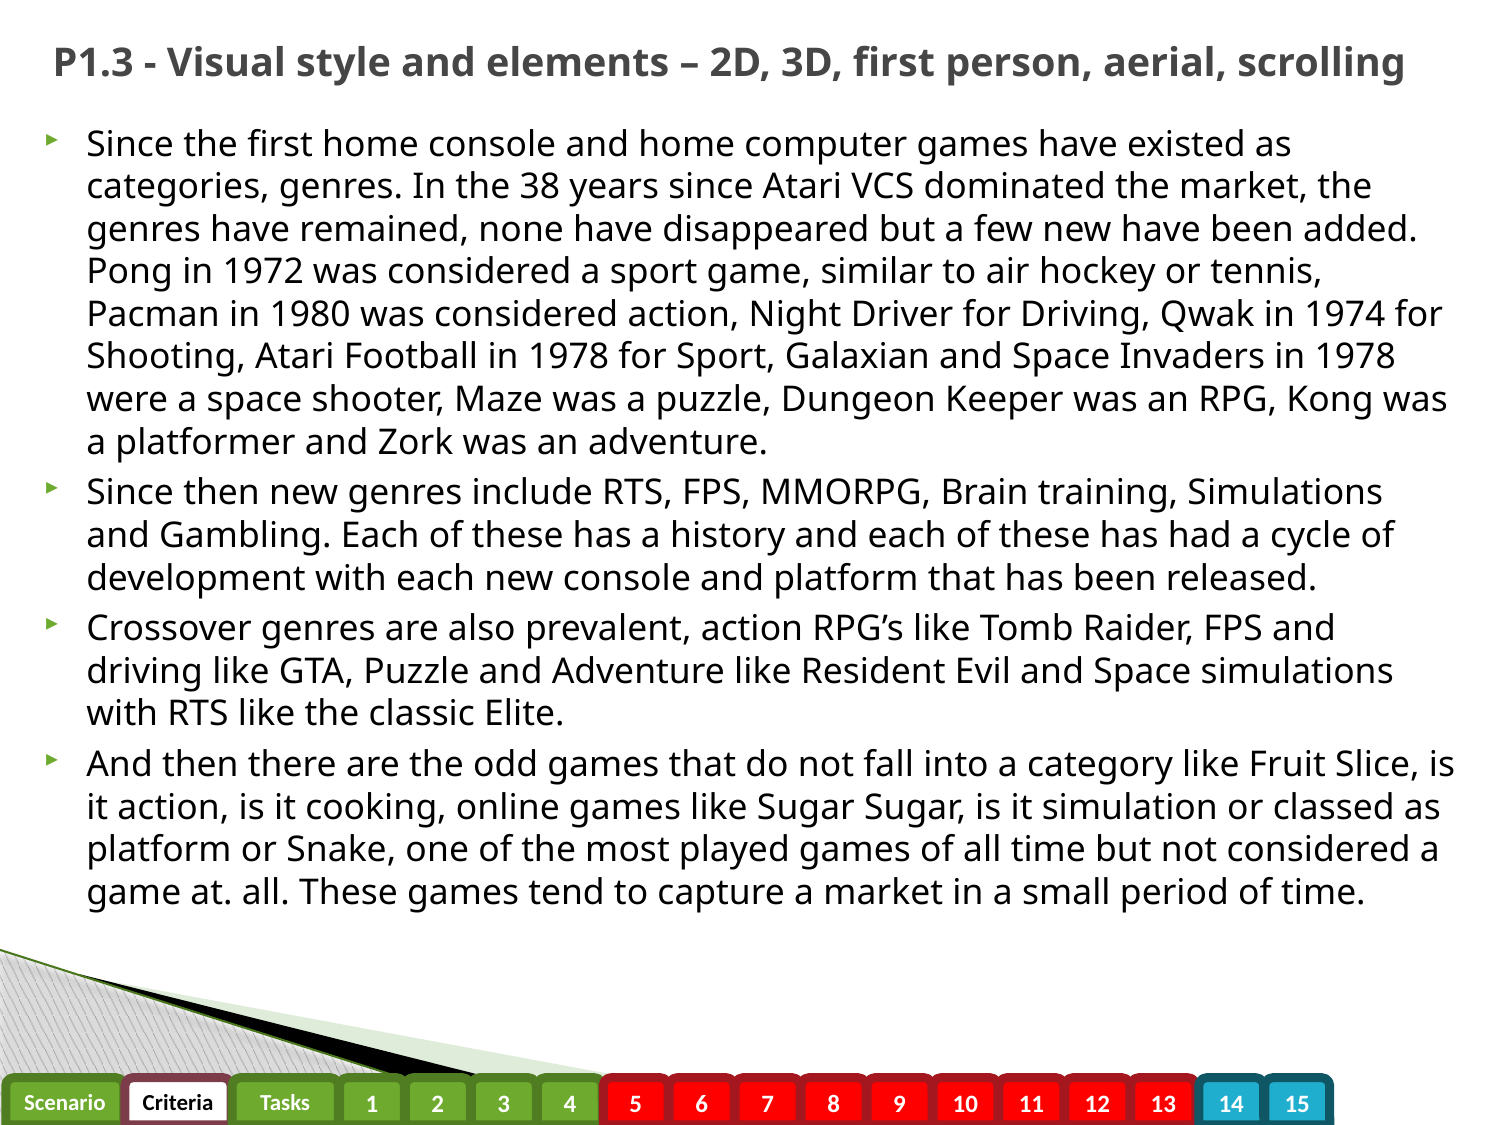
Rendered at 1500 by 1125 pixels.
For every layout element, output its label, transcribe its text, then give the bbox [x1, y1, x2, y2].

title P1.3 - Visual style and elements – 2D, 3D, first person, aerial, scrolling [37, 19, 1471, 102]
list Since the first home console and home computer games have existed as categories, genres. In the 38 years since Atari VCS dominated the market, the genres have remained, none have disappeared but a few new have been added. Pong in 1972 was considered a sport game, similar to air hockey or tennis, Pacman in 1980 was considered action, Night Driver for Driving, Qwak in 1974 for Shooting, Atari Football in 1978 for Sport, Galaxian and Space Invaders in 1978 were a space shooter, Maze was a puzzle, Dungeon Keeper was an RPG, Kong was a platformer and Zork was an adventure. Since then new genres include RTS, FPS, MMORPG, Brain training, Simulations and Gambling. Each of these has a history and each of these has had a cycle of development with each new console and platform that has been released. Crossover genres are also prevalent, action RPG’s like Tomb Raider, FPS and driving like GTA, Puzzle and Adventure like Resident Evil and Space simulations with RTS like the classic Elite. And then there are the odd games that do not fall into a category like Fruit Slice, is it action, is it cooking, online games like Sugar Sugar, is it simulation or classed as platform or Snake, one of the most played games of all time but not considered a game at. all. These games tend to capture a market in a small period of time. [29, 113, 1471, 1035]
